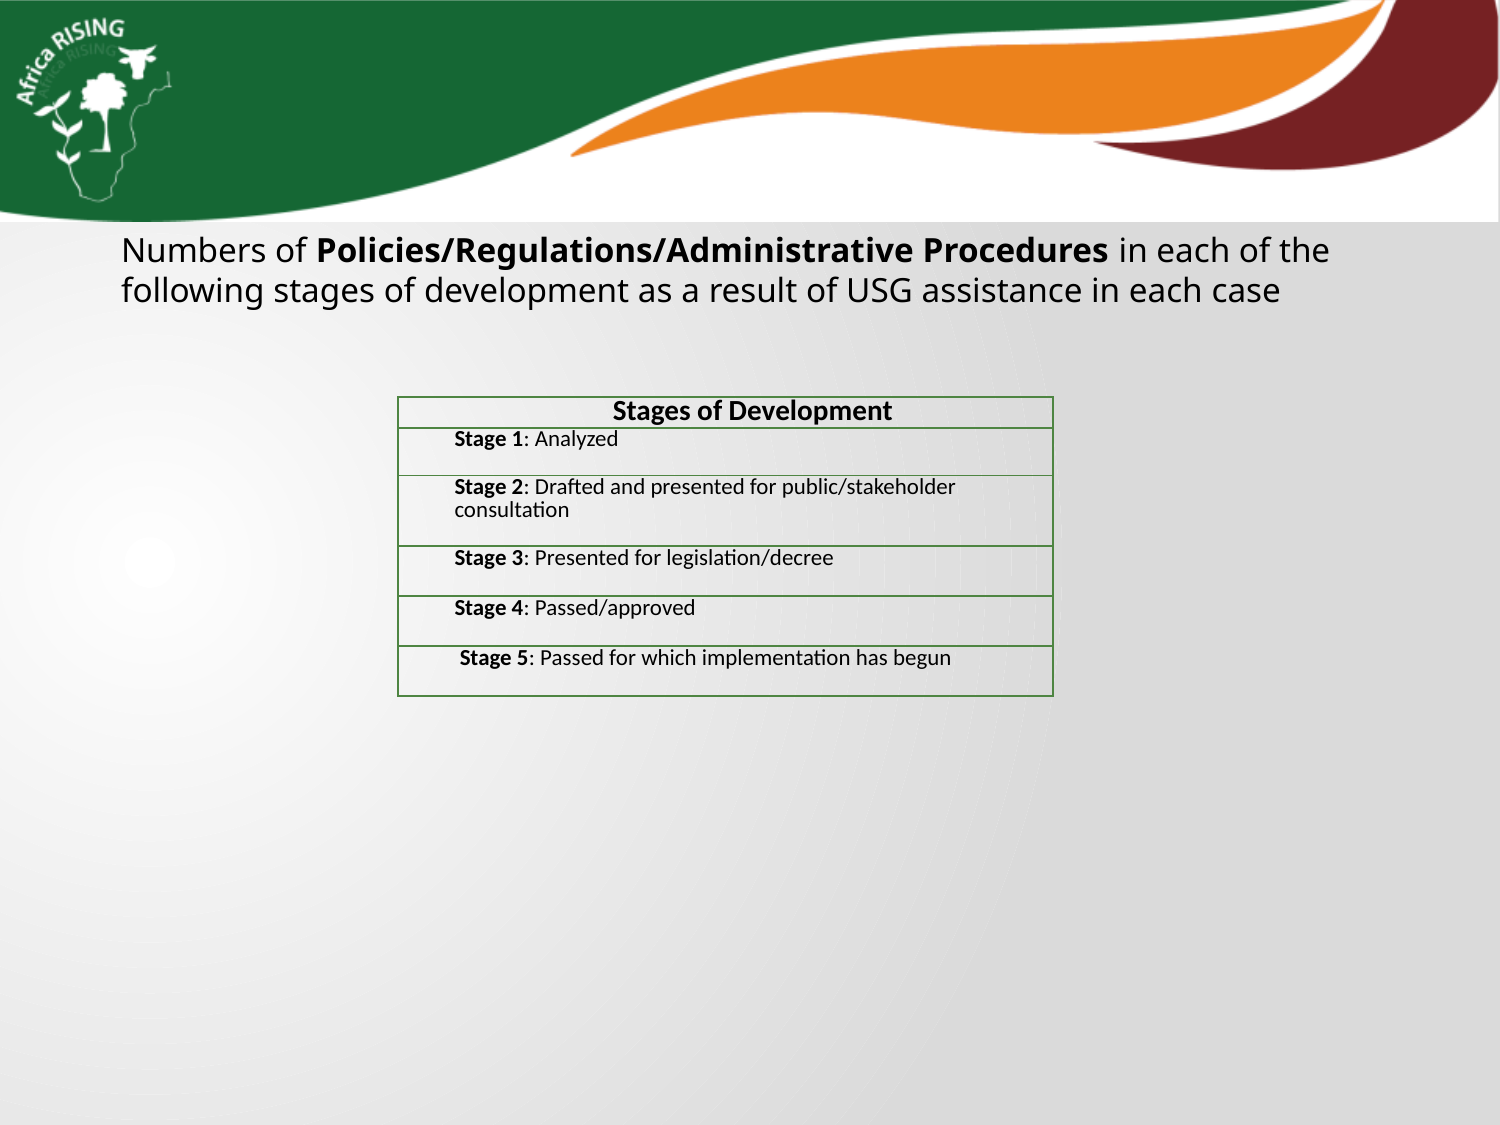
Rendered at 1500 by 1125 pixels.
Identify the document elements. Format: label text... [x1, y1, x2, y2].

list Numbers of Policies/Regulations/Administrative Procedures in each of the following stages of development as a result of USG assistance in each case [87, 221, 1363, 359]
table_cell Stage 5: Passed for which implementation has begun [399, 647, 1052, 695]
table_cell Stage 1: Analyzed [399, 429, 1052, 475]
table_cell Stage 3: Presented for legislation/decree [399, 547, 1052, 595]
picture [0, 0, 1499, 222]
table_cell Stage 4: Passed/approved [399, 597, 1052, 645]
table_cell Stage 2: Drafted and presented for public/stakeholder consultation [399, 476, 1052, 545]
table_header Stages of Development [399, 398, 1052, 427]
